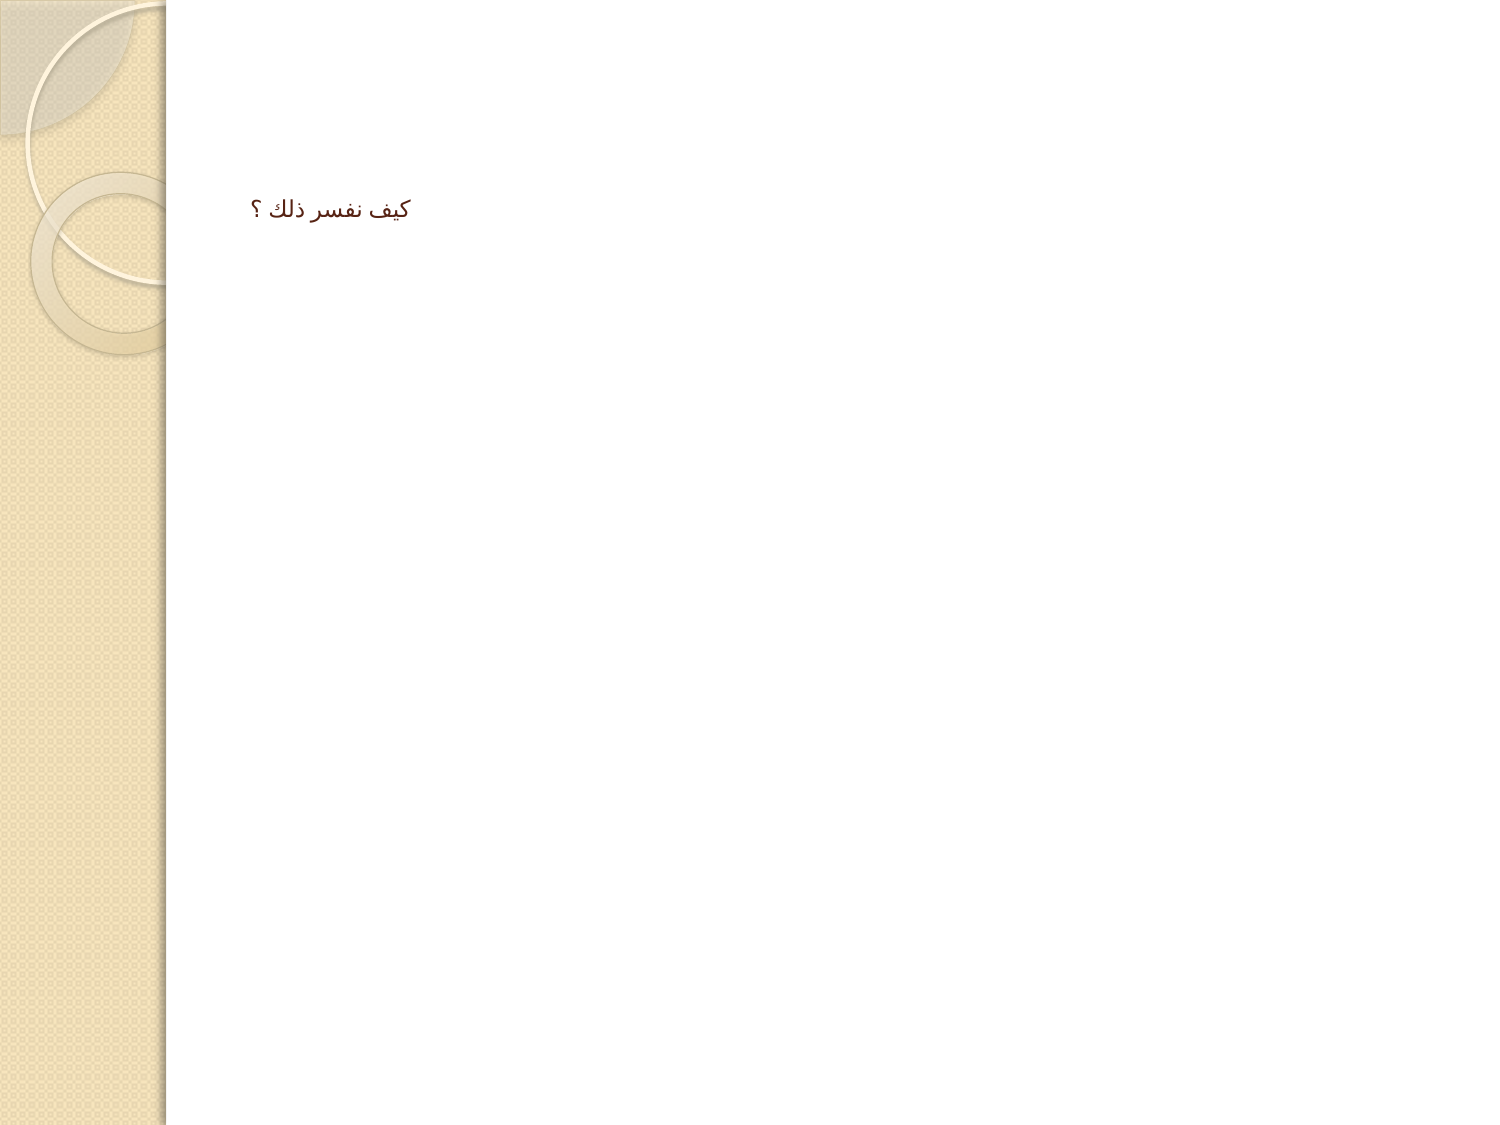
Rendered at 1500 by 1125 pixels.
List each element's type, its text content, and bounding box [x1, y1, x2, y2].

title كيف نفسر ذلك ؟ [235, 45, 1466, 233]
